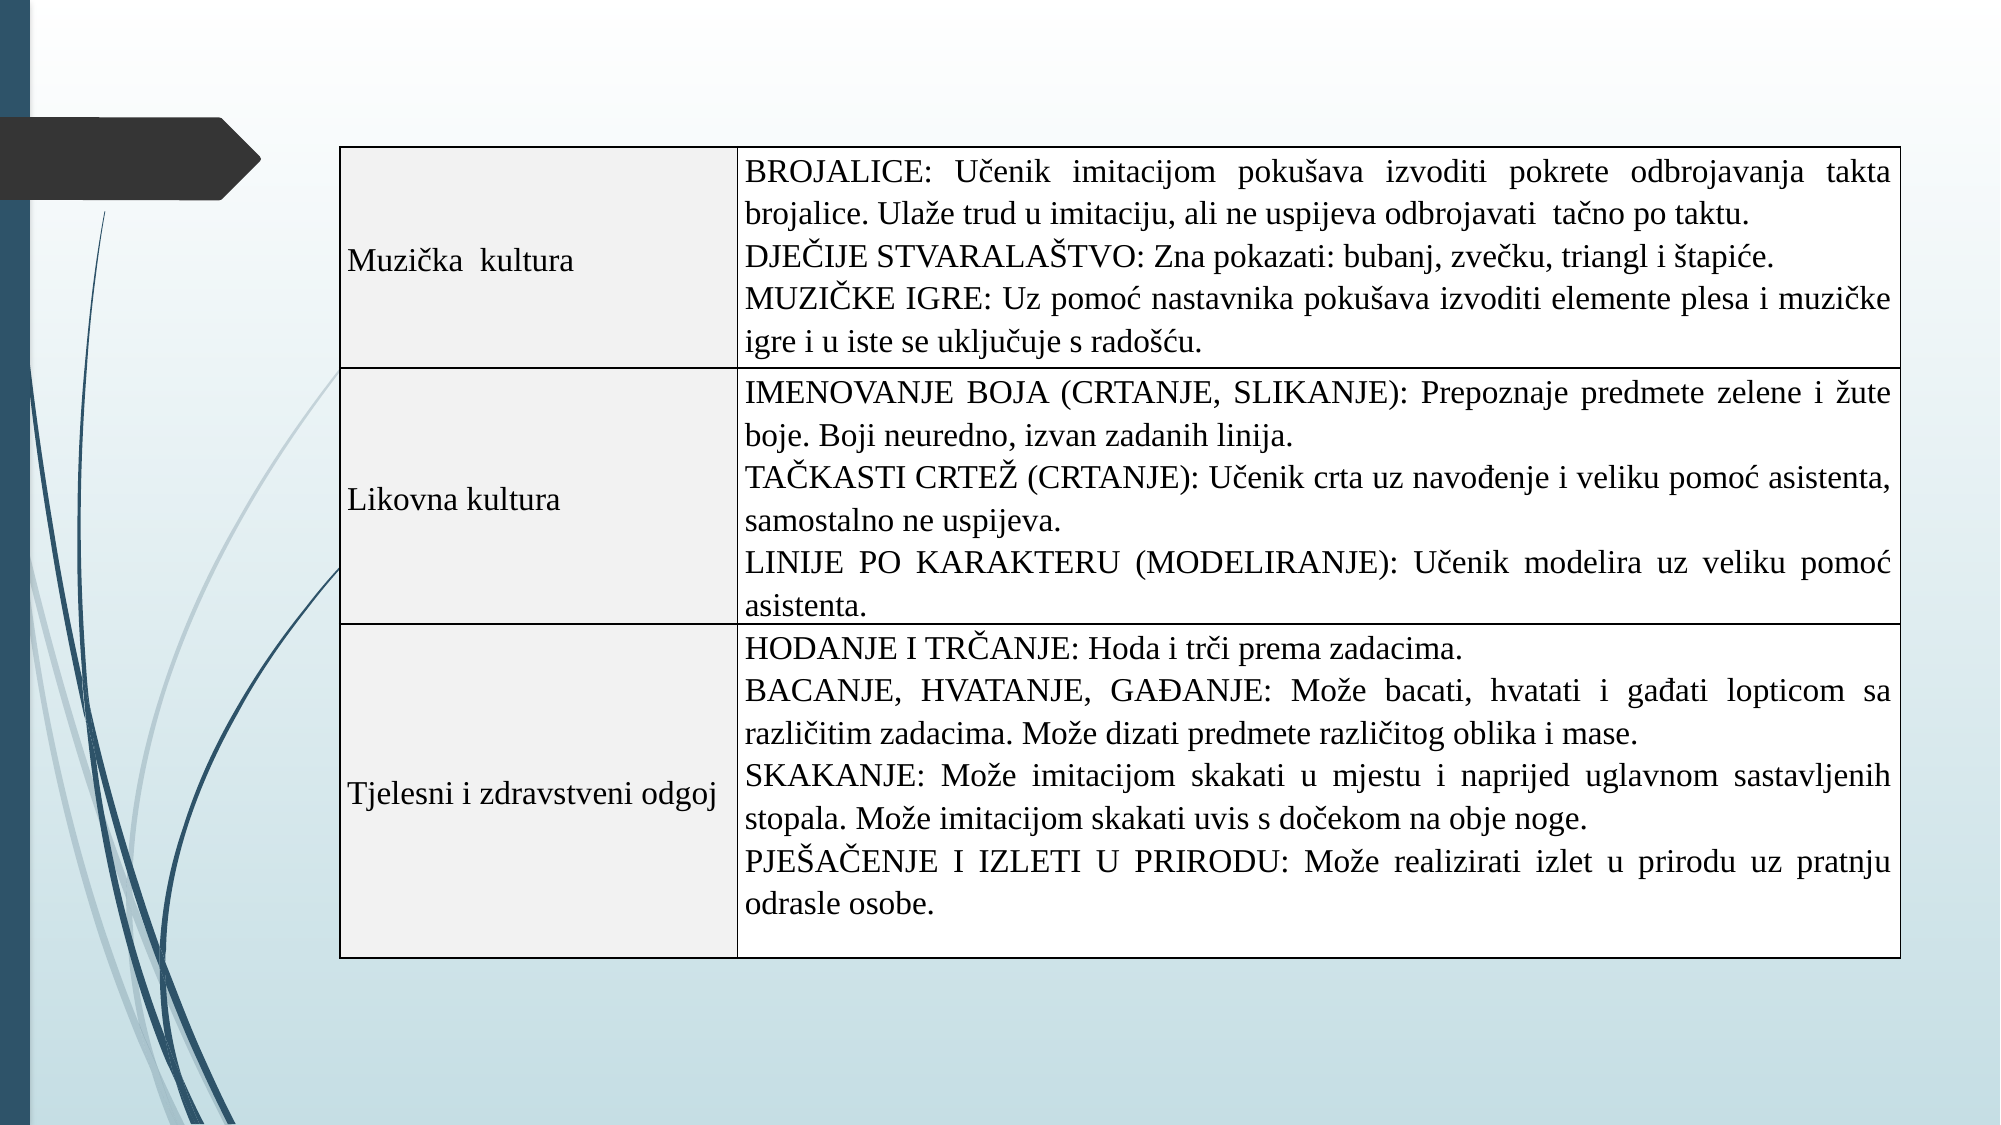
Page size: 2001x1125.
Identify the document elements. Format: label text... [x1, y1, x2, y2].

table_cell Likovna kultura [341, 369, 737, 623]
table_cell IMENOVANJE BOJA (CRTANJE, SLIKANJE): Prepoznaje predmete zelene i žute boje. Boji neuredno, izvan zadanih linija. TAČKASTI CRTEŽ (CRTANJE): Učenik crta uz navođenje i veliku pomoć asistenta, samostalno ne uspijeva. LINIJE PO KARAKTERU (MODELIRANJE): Učenik modelira uz veliku pomoć asistenta. [738, 369, 1900, 623]
table_cell HODANJE I TRČANJE: Hoda i trči prema zadacima. BACANJE, HVATANJE, GAĐANJE: Može bacati, hvatati i gađati lopticom sa različitim zadacima. Može dizati predmete različitog oblika i mase. SKAKANJE: Može imitacijom skakati u mjestu i naprijed uglavnom sastavljenih stopala. Može imitacijom skakati uvis s dočekom na obje noge. PJEŠAČENJE I IZLETI U PRIRODU: Može realizirati izlet u prirodu uz pratnju odrasle osobe. [738, 625, 1900, 957]
table_header BROJALICE: Učenik imitacijom pokušava izvoditi pokrete odbrojavanja takta brojalice. Ulaže trud u imitaciju, ali ne uspijeva odbrojavati tačno po taktu. DJEČIJE STVARALAŠTVO: Zna pokazati: bubanj, zvečku, triangl i štapiće. MUZIČKE IGRE: Uz pomoć nastavnika pokušava izvoditi elemente plesa i muzičke igre i u iste se uključuje s radošću. [738, 148, 1900, 367]
table_cell Tjelesni i zdravstveni odgoj [341, 625, 737, 957]
table_header Muzička kultura [341, 148, 737, 367]
